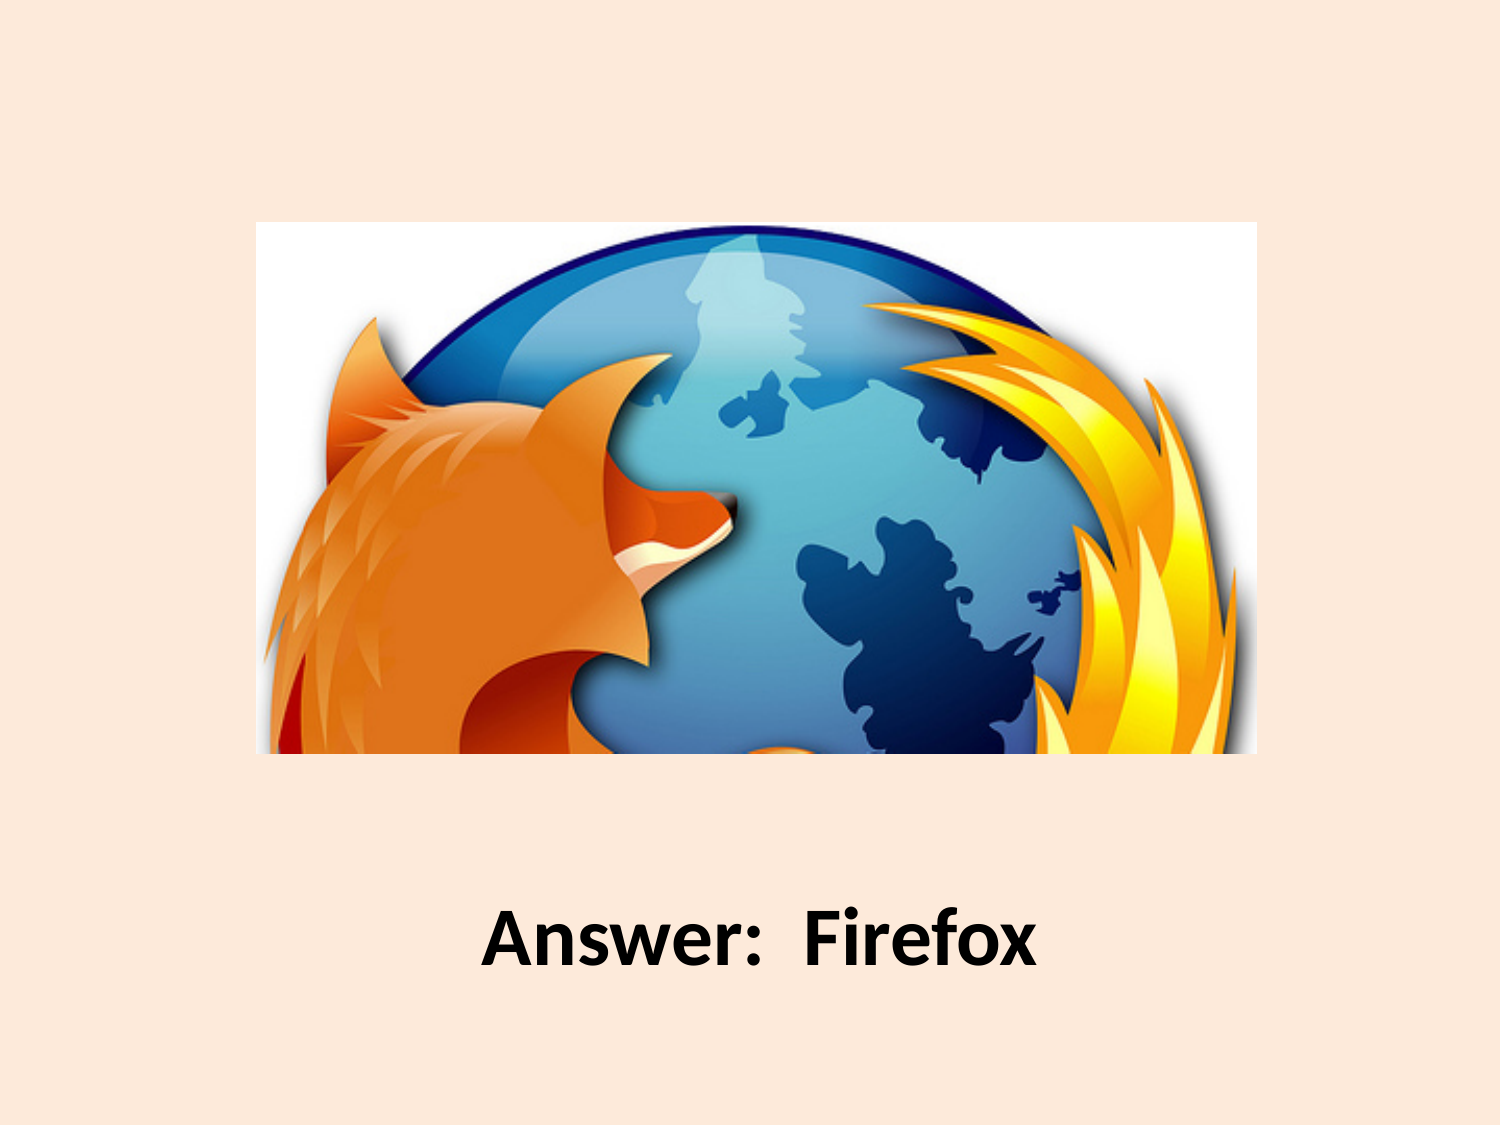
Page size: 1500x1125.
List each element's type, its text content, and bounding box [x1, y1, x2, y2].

text_box Answer: Firefox [467, 874, 1072, 990]
picture [256, 222, 1257, 754]
